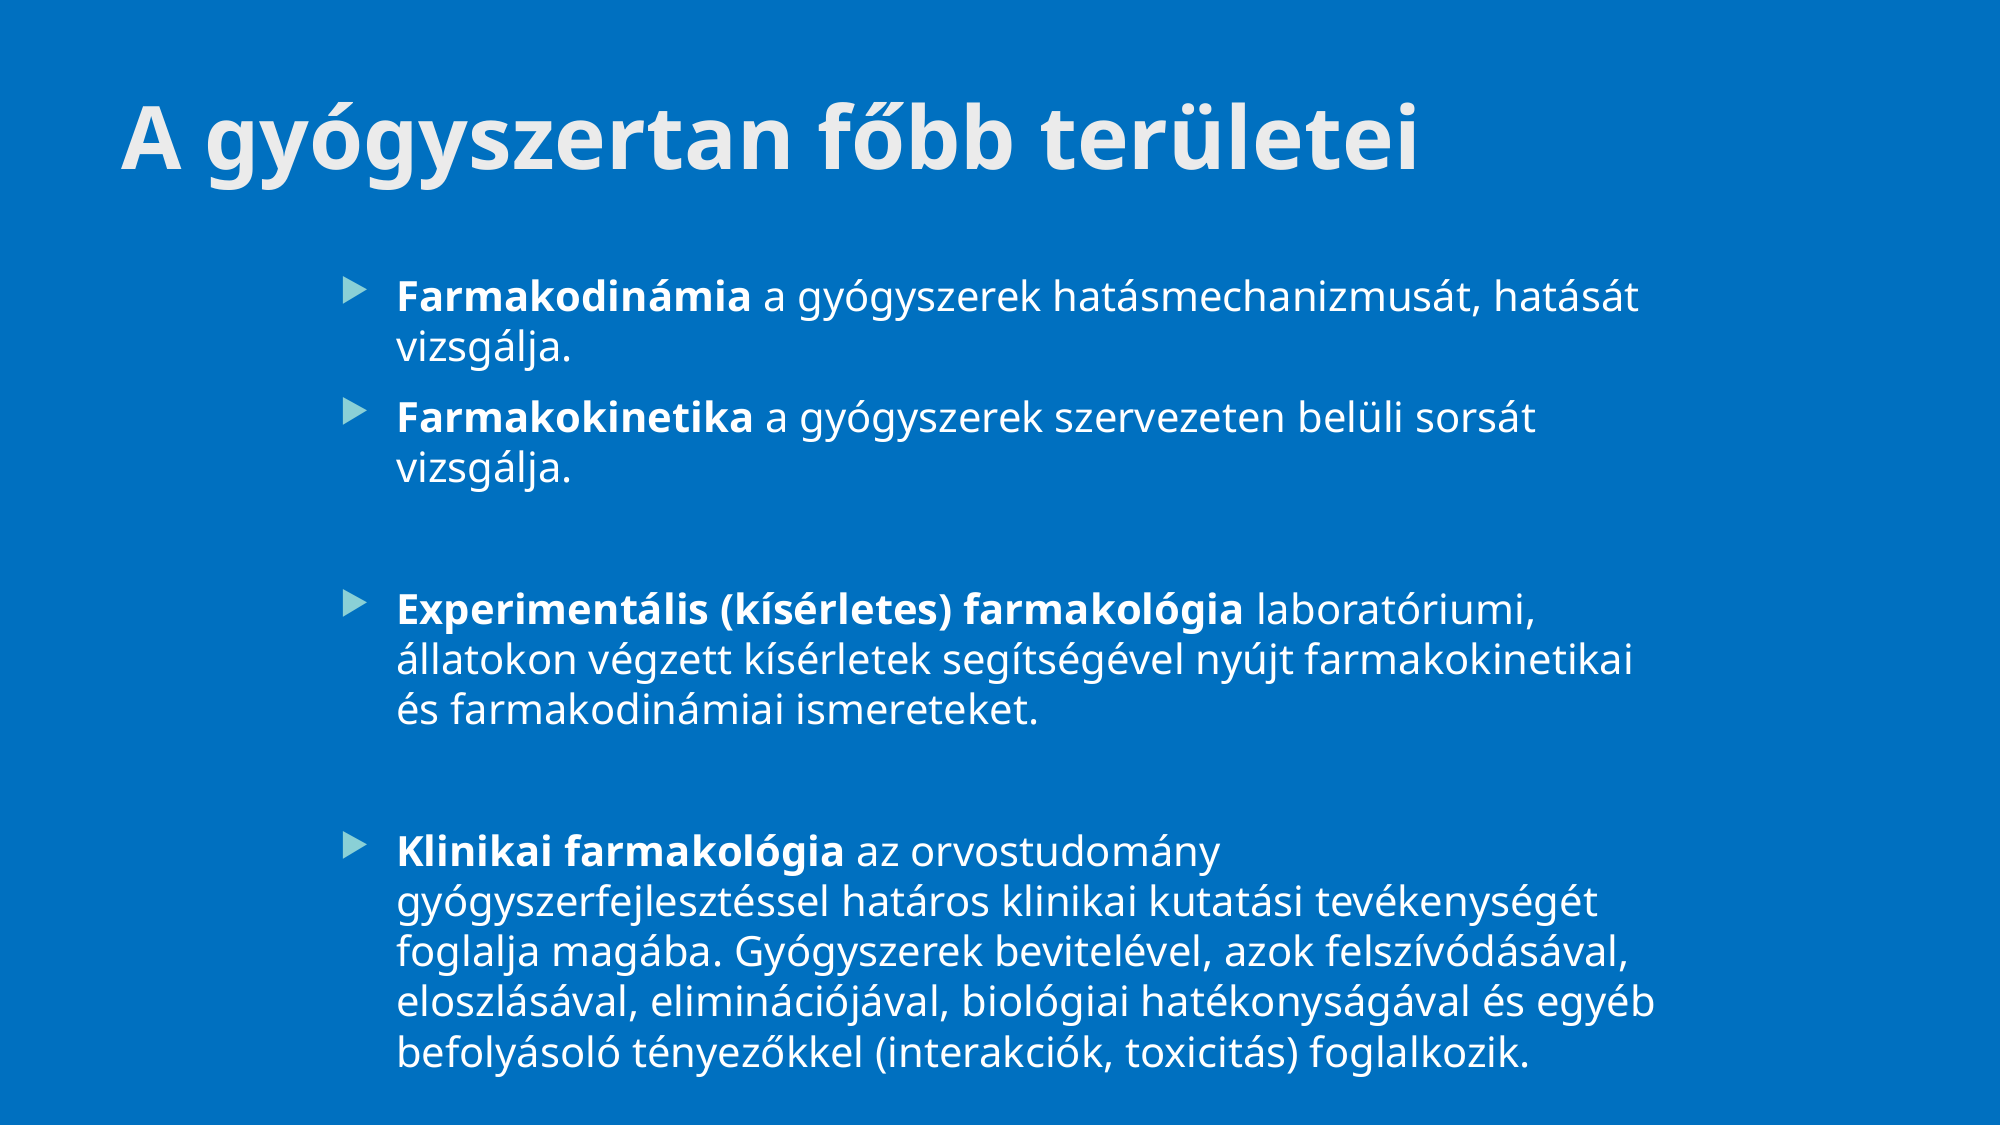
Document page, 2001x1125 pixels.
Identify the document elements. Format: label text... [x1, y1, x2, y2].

title A gyógyszertan főbb területei [106, 74, 1649, 304]
list Farmakodinámia a gyógyszerek hatásmechanizmusát, hatását vizsgálja. Farmakokinetika a gyógyszerek szervezeten belüli sorsát vizsgálja. Experimentális (kísérletes) farmakológia laboratóriumi, állatokon végzett kísérletek segítségével nyújt farmakokinetikai és farmakodinámiai ismereteket. Klinikai farmakológia az orvostudomány gyógyszerfejlesztéssel határos klinikai kutatási tevékenységét foglalja magába. Gyógyszerek bevitelével, azok felszívódásával, eloszlásával, eliminációjával, biológiai hatékonyságával és egyéb befolyásoló tényezőkkel (interakciók, toxicitás) foglalkozik. [324, 262, 1675, 1094]
